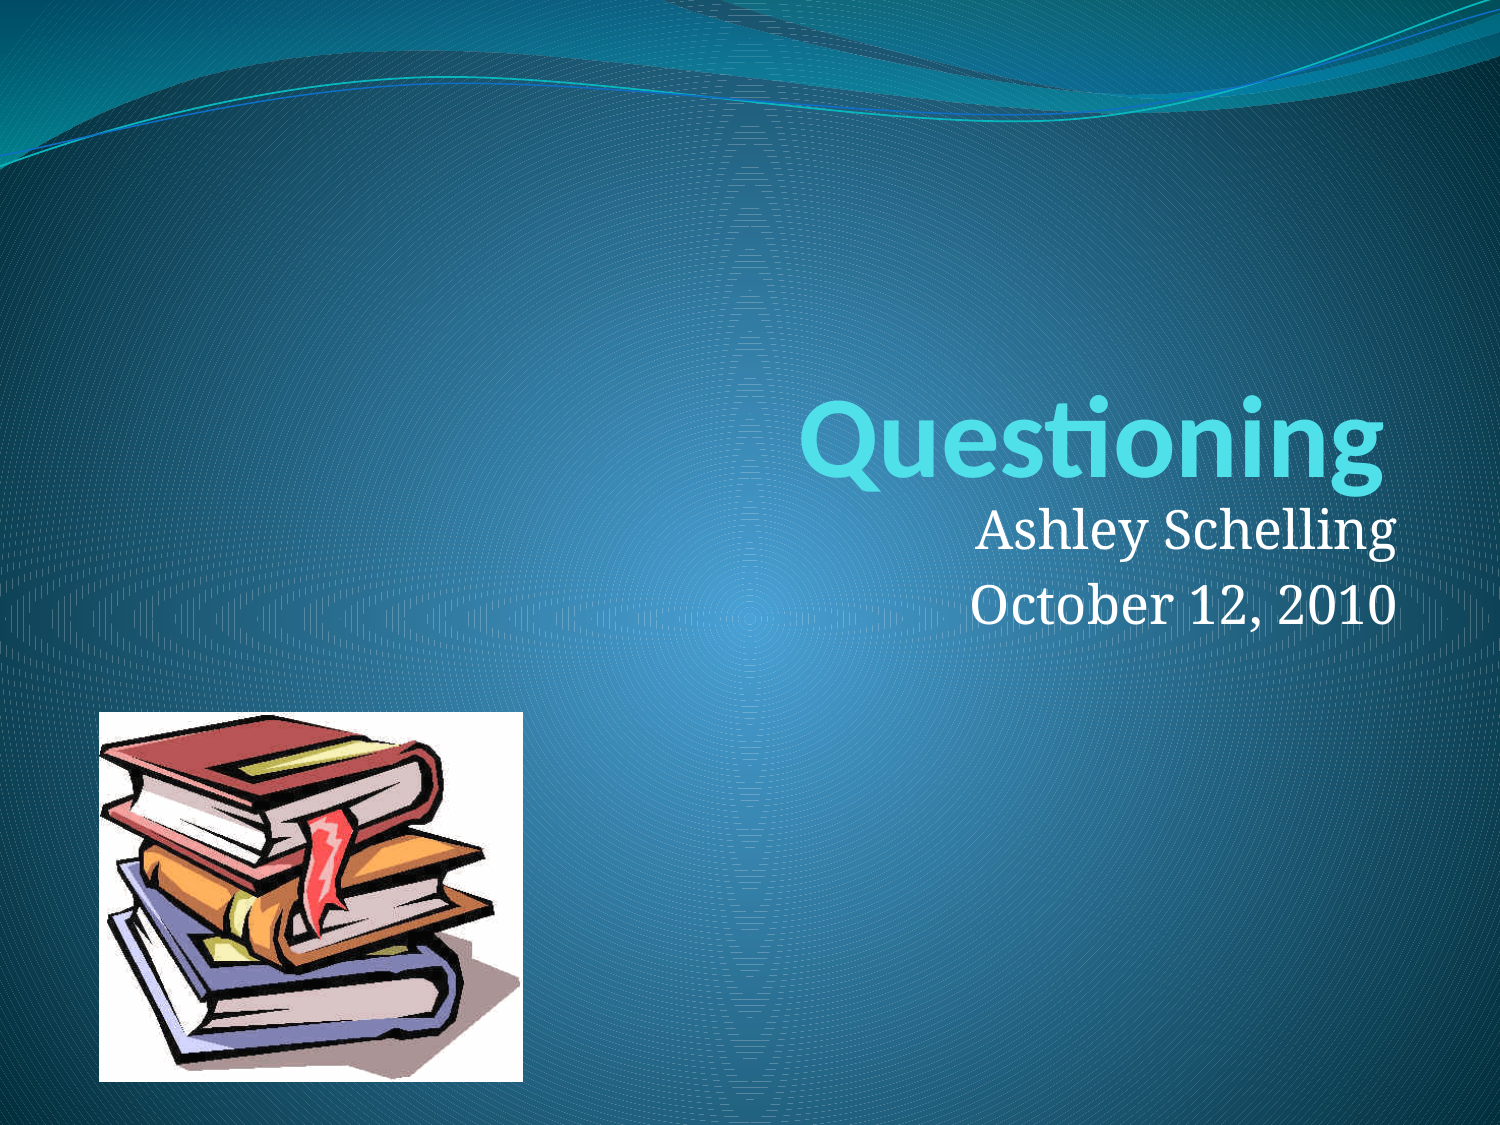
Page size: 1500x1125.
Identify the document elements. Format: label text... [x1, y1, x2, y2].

title Questioning [100, 200, 1389, 502]
picture [99, 712, 523, 1082]
subtitle Ashley Schelling October 12, 2010 [112, 487, 1402, 776]
